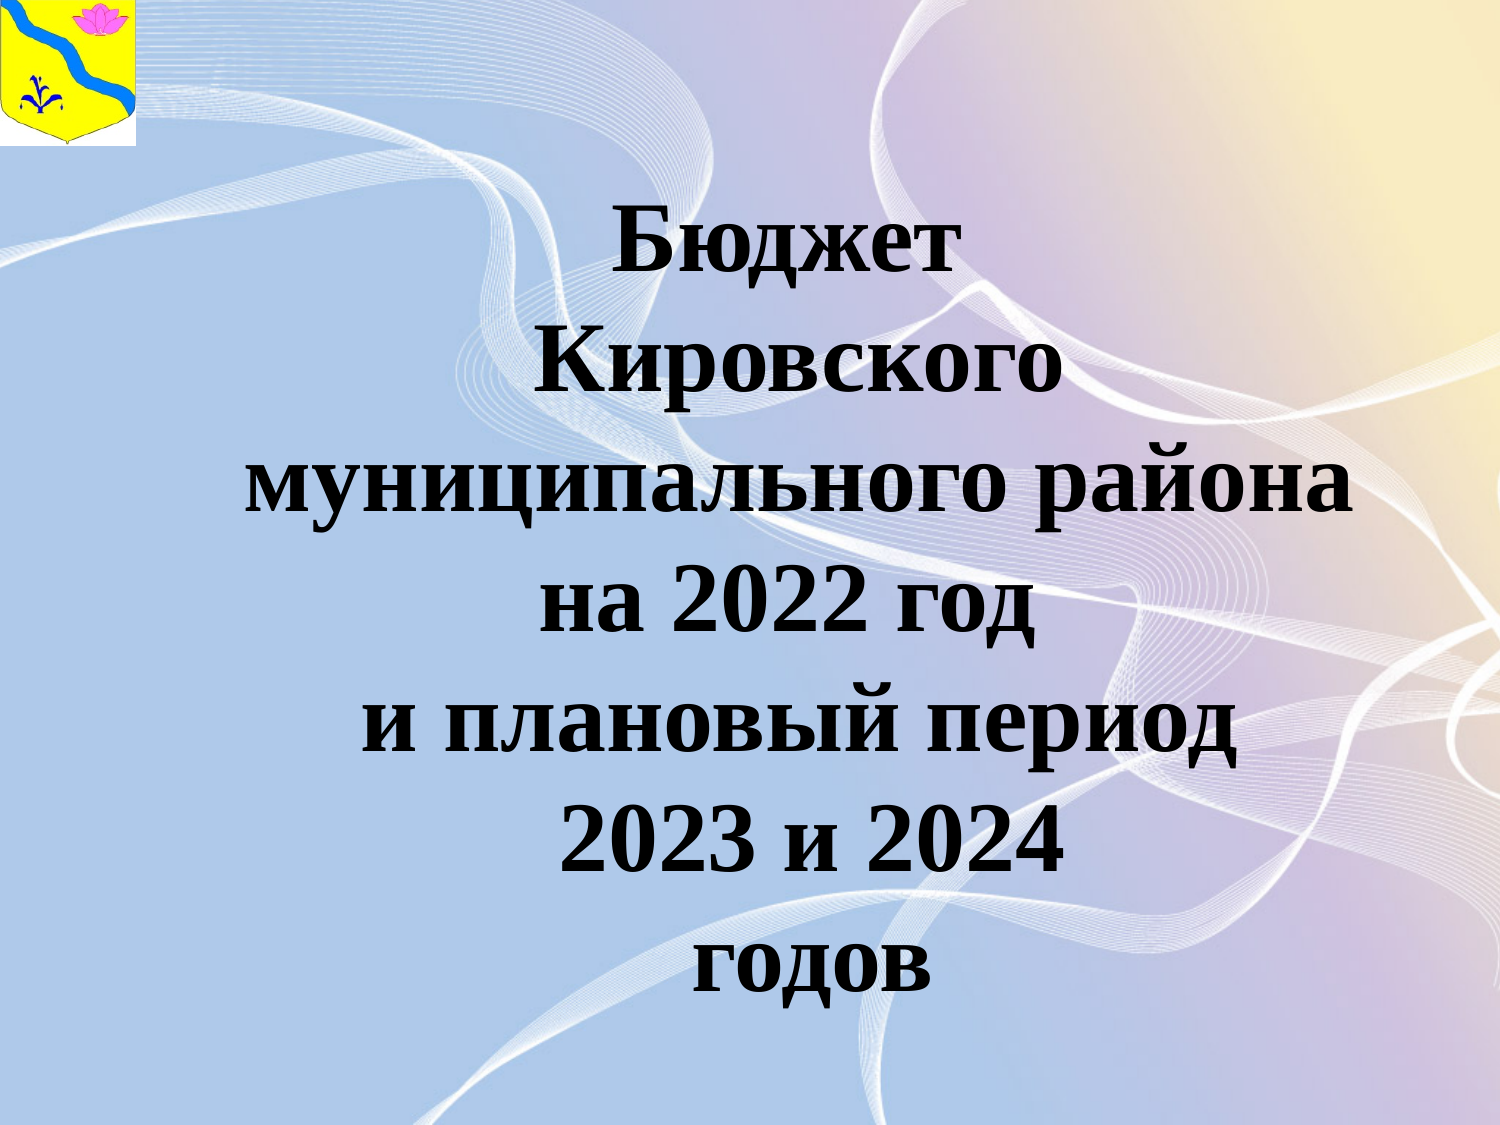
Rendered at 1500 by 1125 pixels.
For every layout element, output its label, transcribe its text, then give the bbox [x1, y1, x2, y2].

text_box Бюджет Кировского муниципального района на 2022 год и плановый период 2023 и 2024 годов [217, 163, 1382, 1019]
picture [0, 0, 1500, 1125]
